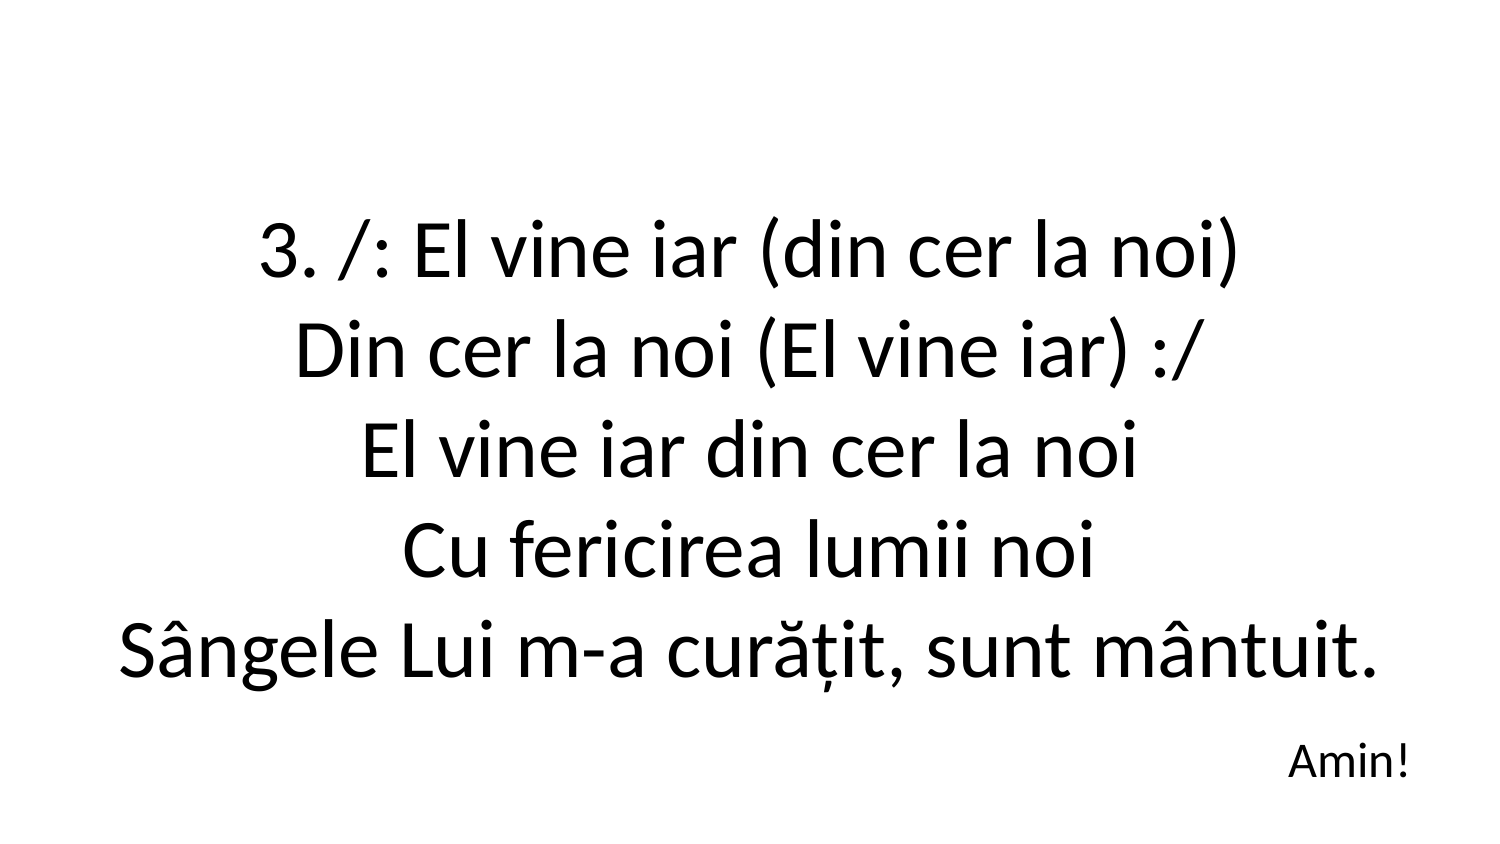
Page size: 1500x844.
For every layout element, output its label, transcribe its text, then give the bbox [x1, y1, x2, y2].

text_box 3. /: El vine iar (din cer la noi) Din cer la noi (El vine iar) :/ El vine iar din cer la noi Cu fericirea lumii noi Sângele Lui m-a curățit, sunt mântuit. [103, 142, 1397, 702]
text_box Amin! [1273, 674, 1427, 795]
